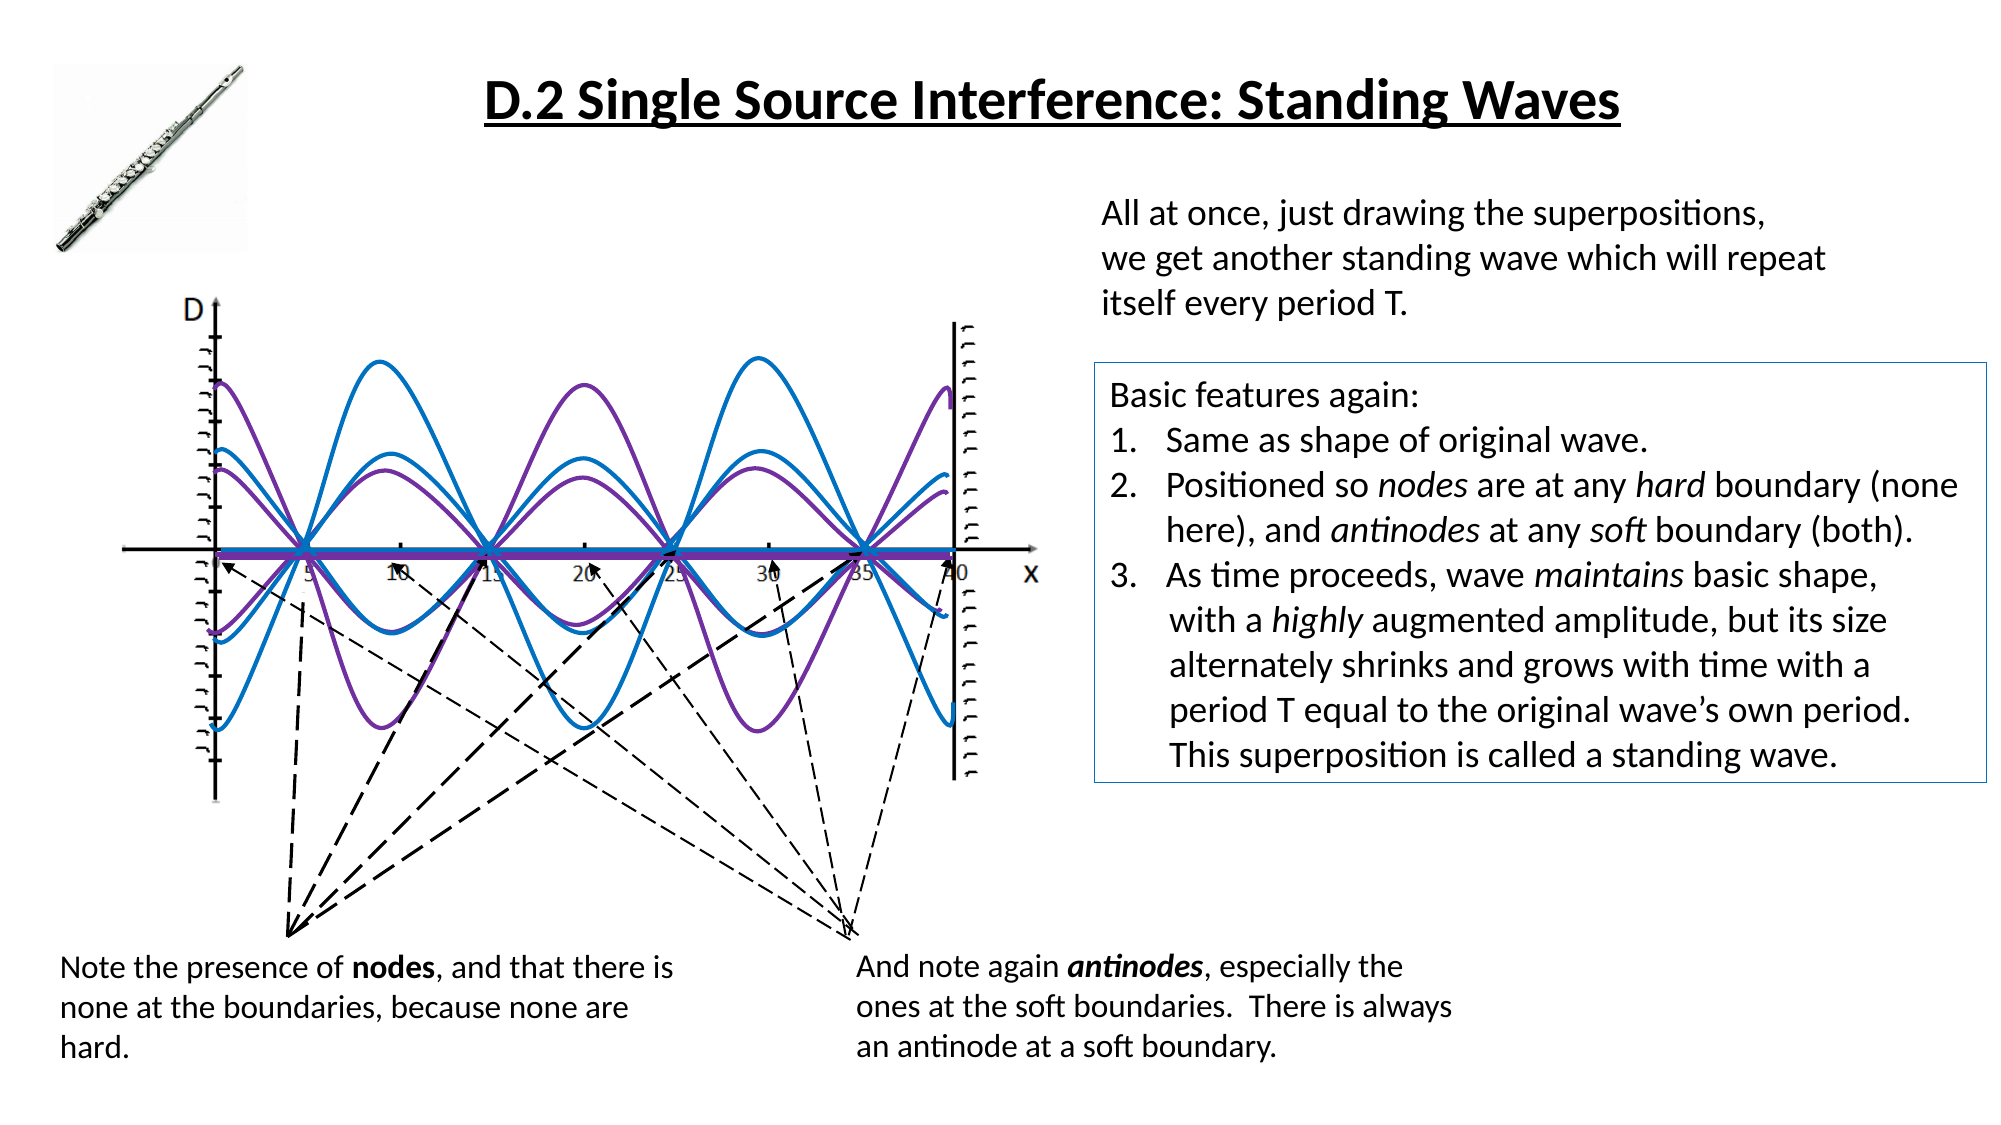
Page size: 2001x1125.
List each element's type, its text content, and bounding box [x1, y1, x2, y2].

text_box All at once, just drawing the superpositions, we get another standing wave which will repeat itself every period T. [1086, 180, 1853, 331]
text_box And note again antinodes, especially the ones at the soft boundaries. There is always an antinode at a soft boundary. [841, 936, 1470, 1072]
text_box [50, 62, 251, 257]
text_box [848, 559, 950, 936]
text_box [287, 551, 863, 558]
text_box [391, 562, 771, 936]
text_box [86, 281, 1062, 807]
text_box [771, 559, 846, 936]
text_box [588, 562, 771, 929]
text_box D.2 Single Source Interference: Standing Waves [469, 62, 1721, 145]
text_box Basic features again: Same as shape of original wave. Positioned so nodes are at any hard boundary (none here), and antinodes at any soft boundary (both). As time proceeds, wave maintains basic shape, with a highly augmented amplitude, but its size alternately shrinks and grows with time with a period T equal to the original wave’s own period. This superposition is called a standing wave. [1094, 362, 1987, 783]
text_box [221, 562, 851, 940]
text_box Note the presence of nodes, and that there is none at the boundaries, because none are hard. [45, 938, 722, 1073]
